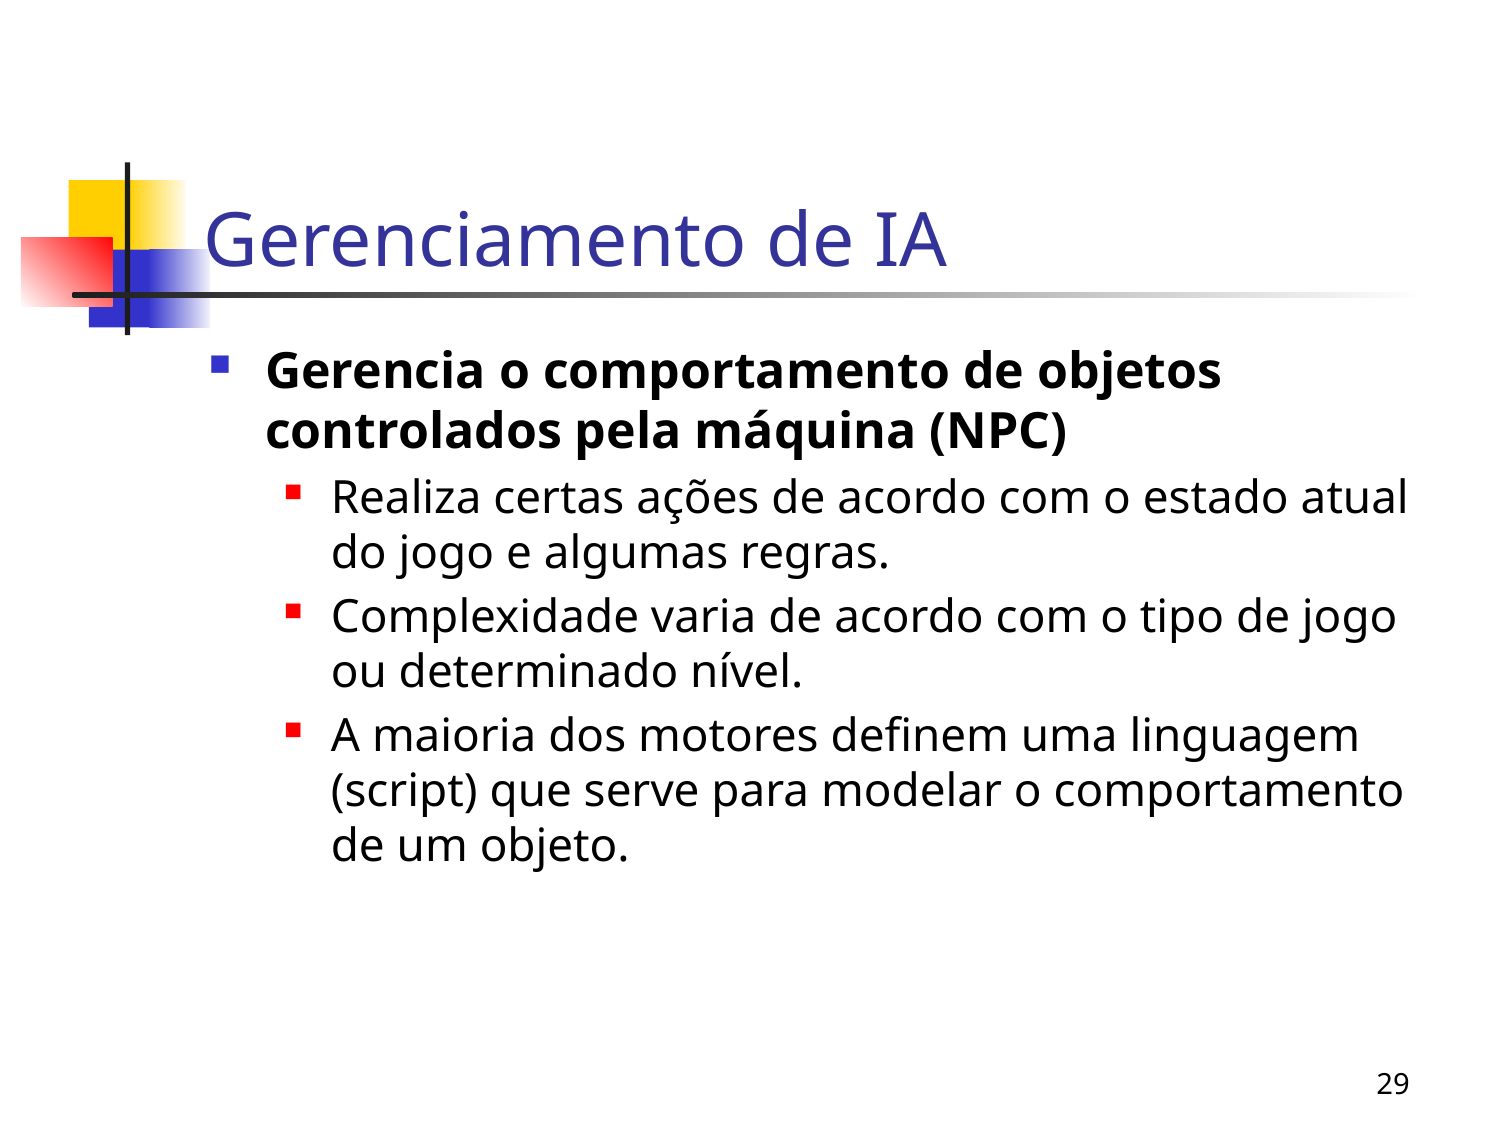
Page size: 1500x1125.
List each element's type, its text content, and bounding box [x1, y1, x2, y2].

title Gerenciamento de IA [188, 101, 1468, 289]
list Gerencia o comportamento de objetos controlados pela máquina (NPC) Realiza certas ações de acordo com o estado atual do jogo e algumas regras. Complexidade varia de acordo com o tipo de jogo ou determinado nível. A maioria dos motores definem uma linguagem (script) que serve para modelar o comportamento de um objeto. [193, 331, 1469, 1006]
slide_number 29 [1112, 1037, 1426, 1113]
